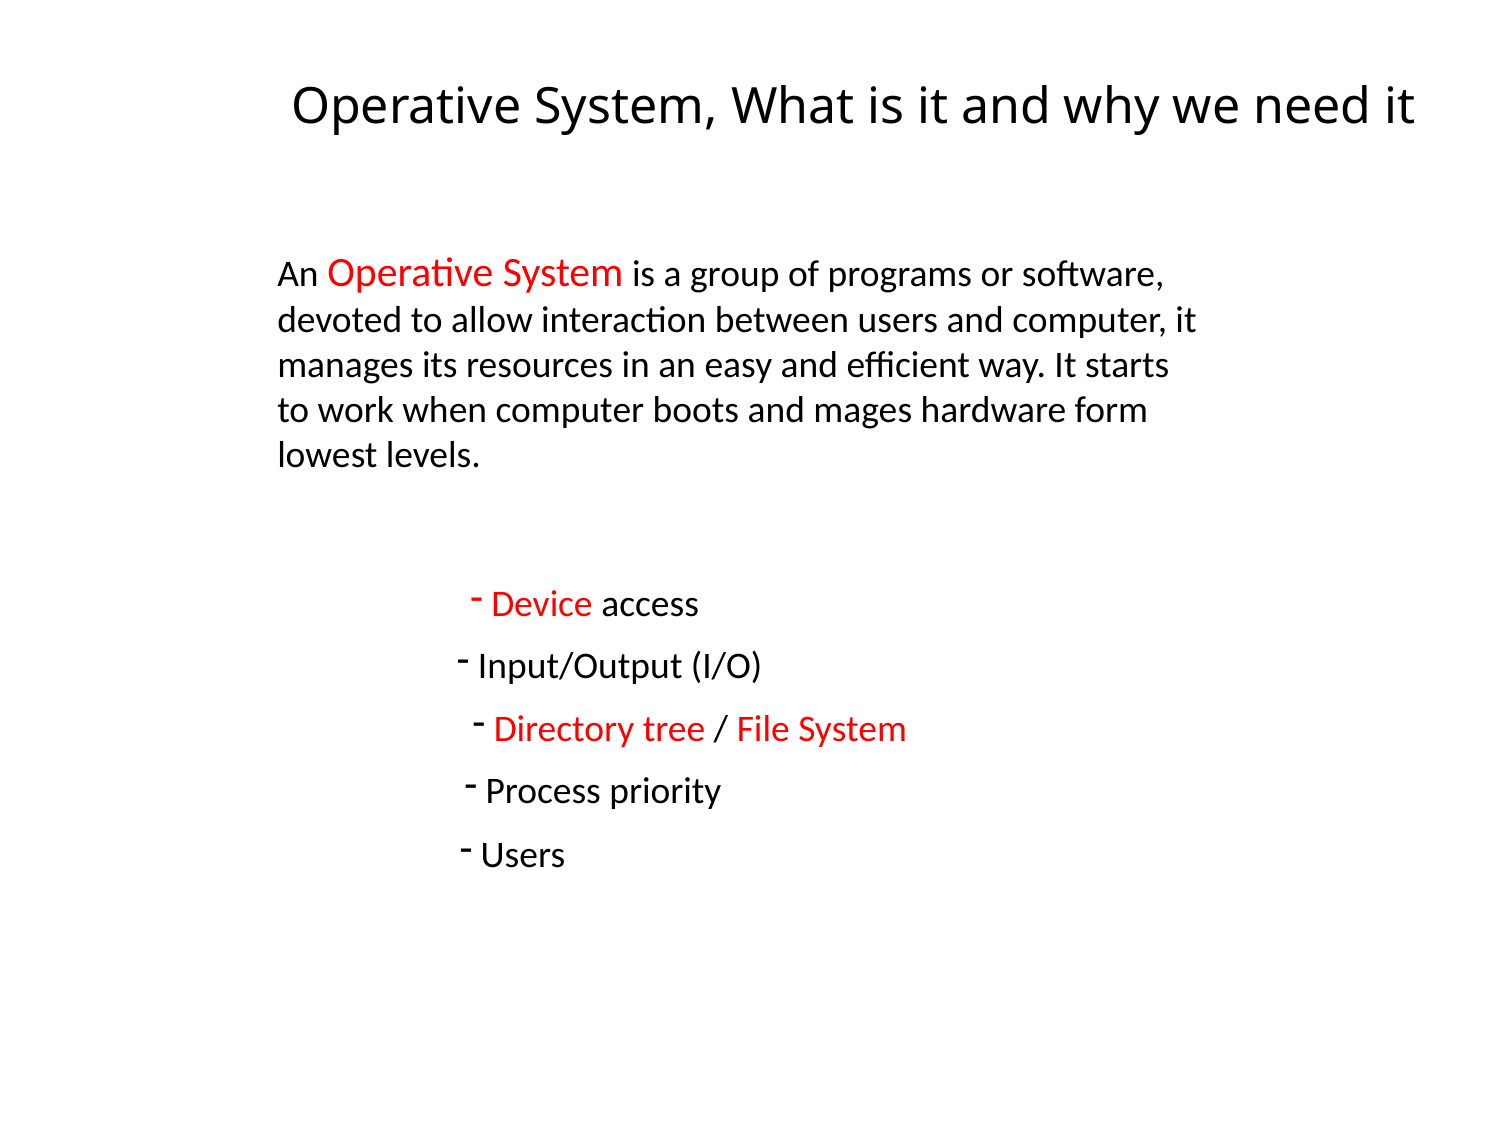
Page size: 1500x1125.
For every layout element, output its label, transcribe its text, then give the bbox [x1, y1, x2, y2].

text_box Input/Output (I/O) [442, 634, 778, 694]
text_box Directory tree / File System [457, 696, 923, 757]
text_box An Operative System is a group of programs or software, devoted to allow interaction between users and computer, it manages its resources in an easy and efficient way. It starts to work when computer boots and mages hardware form lowest levels. [262, 237, 1224, 543]
text_box Operative System, What is it and why we need it [276, 65, 1431, 141]
text_box Device access [455, 571, 715, 632]
text_box Process priority [449, 759, 737, 819]
text_box Users [444, 822, 581, 883]
